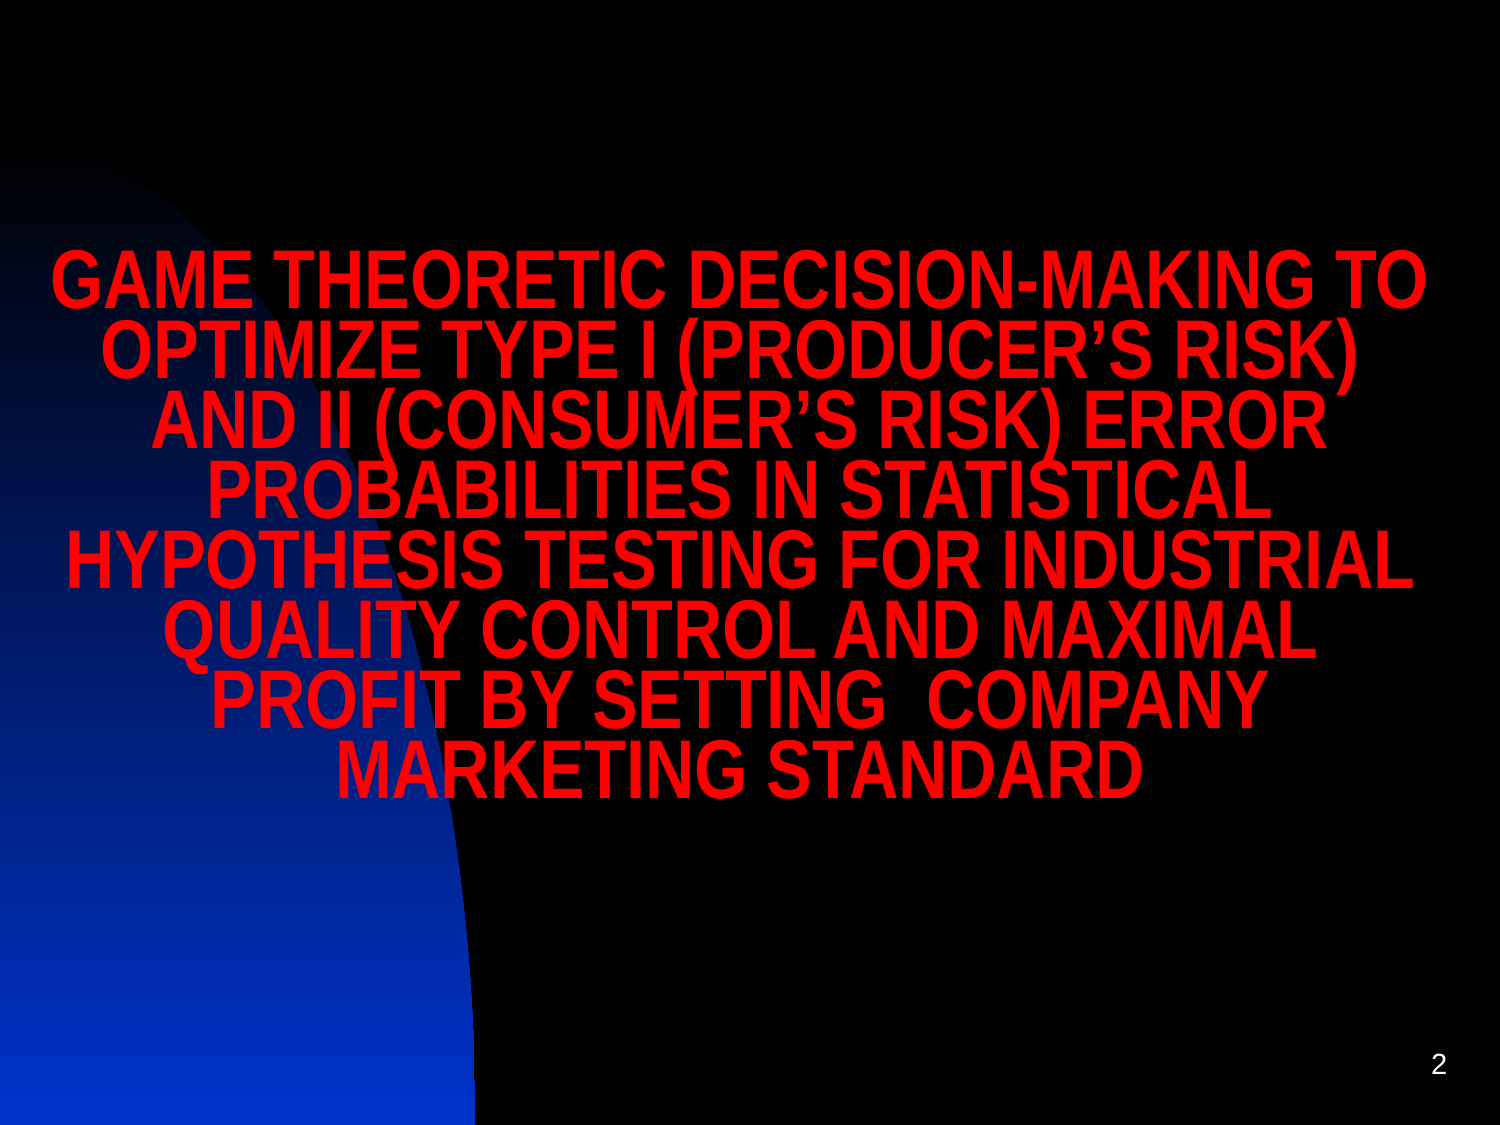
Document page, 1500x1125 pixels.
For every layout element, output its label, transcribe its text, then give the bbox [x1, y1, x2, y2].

title GAME THEORETIC DECISION-MAKING TO OPTIMIZE TYPE I (Producer’s Risk) AND II (Consumer’s Risk) ERROR PROBABILITIES in STATISTICAL HYPOTHESIS TESTING FOR INDUSTRIAL QUALITY CONTROL and maximal profit by setting company marketing standard [29, 0, 1451, 988]
slide_number 2 [1149, 1025, 1463, 1100]
